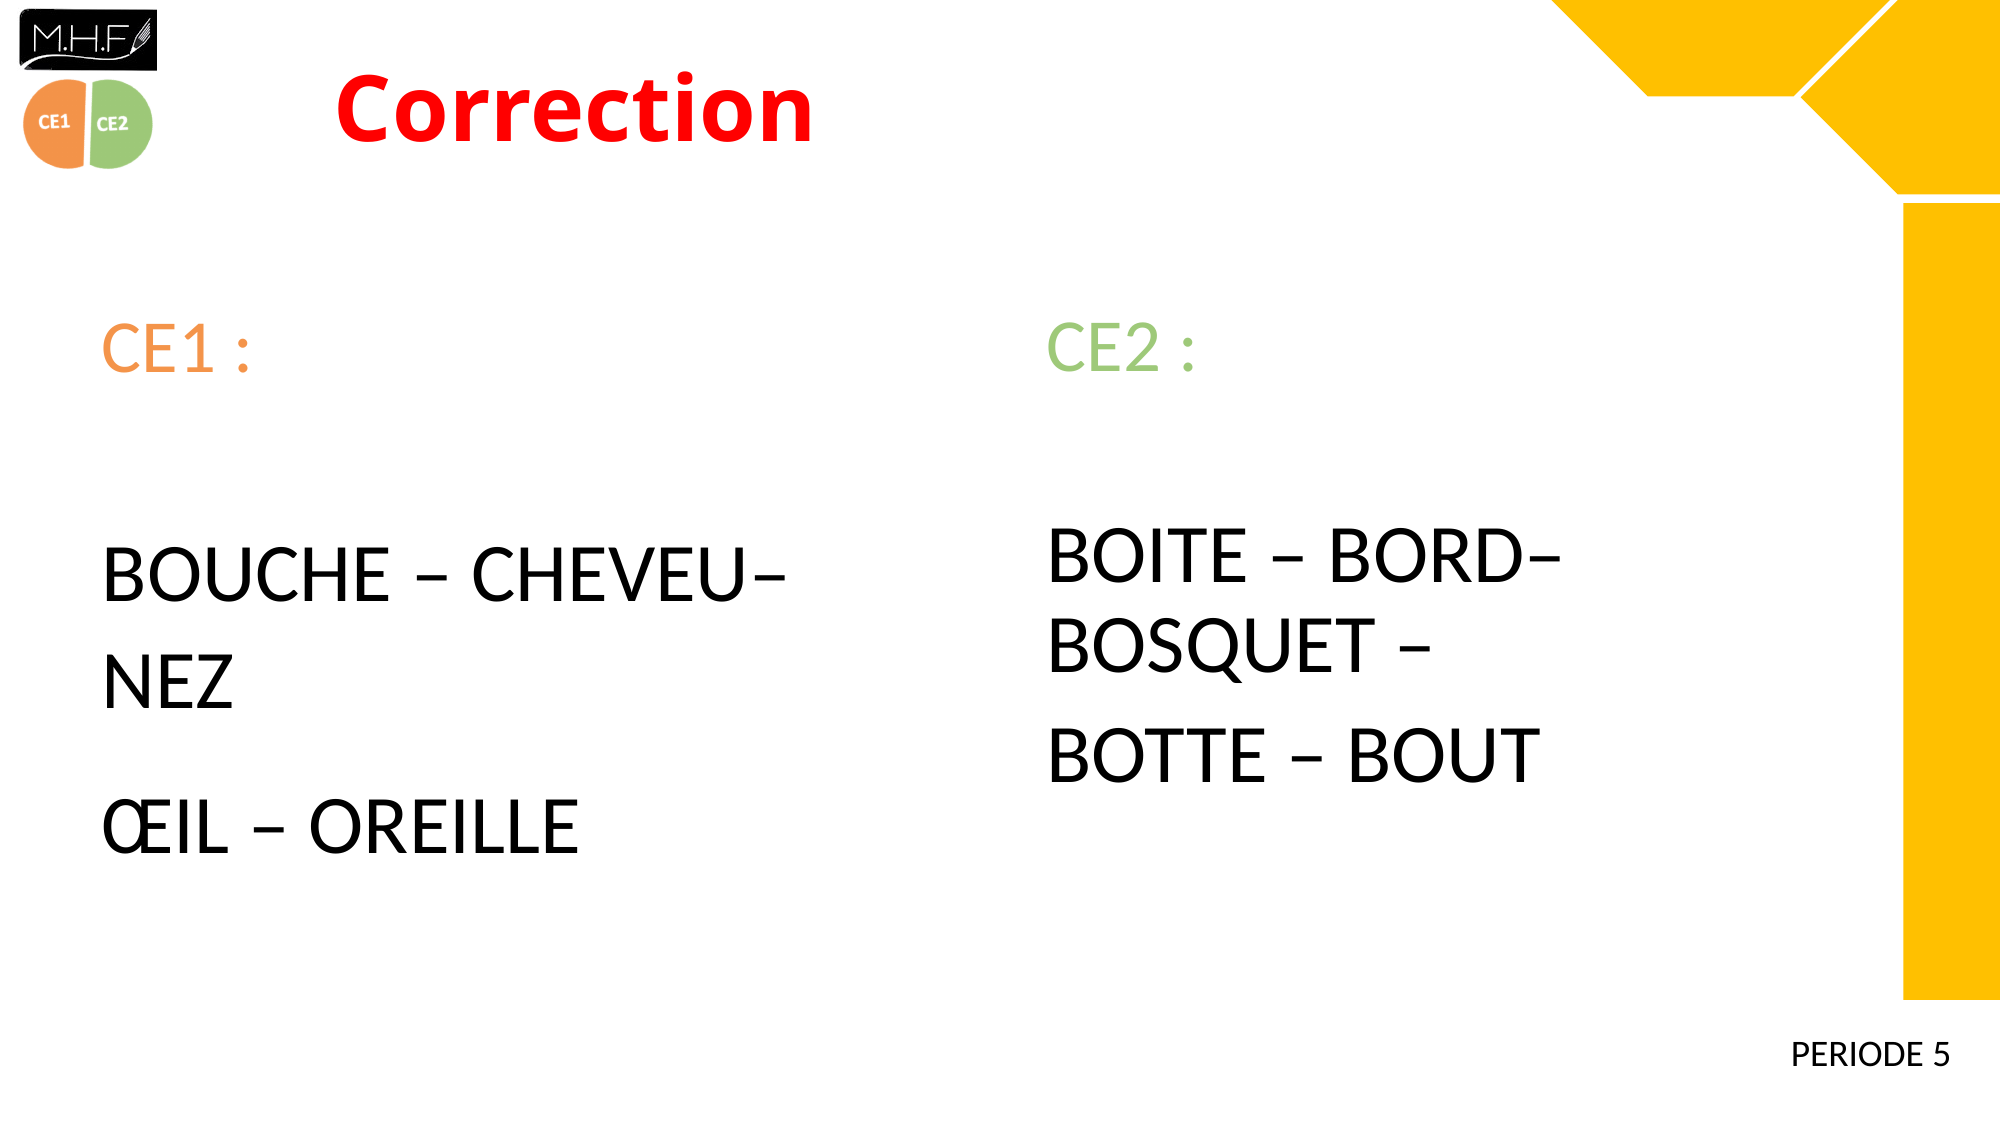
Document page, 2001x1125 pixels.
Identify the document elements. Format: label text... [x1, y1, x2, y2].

text_box [1549, 0, 1892, 98]
text_box PERIODE 5 [1362, 1021, 1967, 1125]
picture [1, 7, 177, 207]
list CE1 : bouche – cheveu– nez œil – oreille [86, 300, 897, 1015]
text_box [1799, 0, 2000, 196]
text_box CE2 : boite – bord– bosquet – botte – bout [1031, 299, 1853, 1014]
title Correction [318, 3, 1865, 221]
text_box [1902, 202, 2000, 1001]
